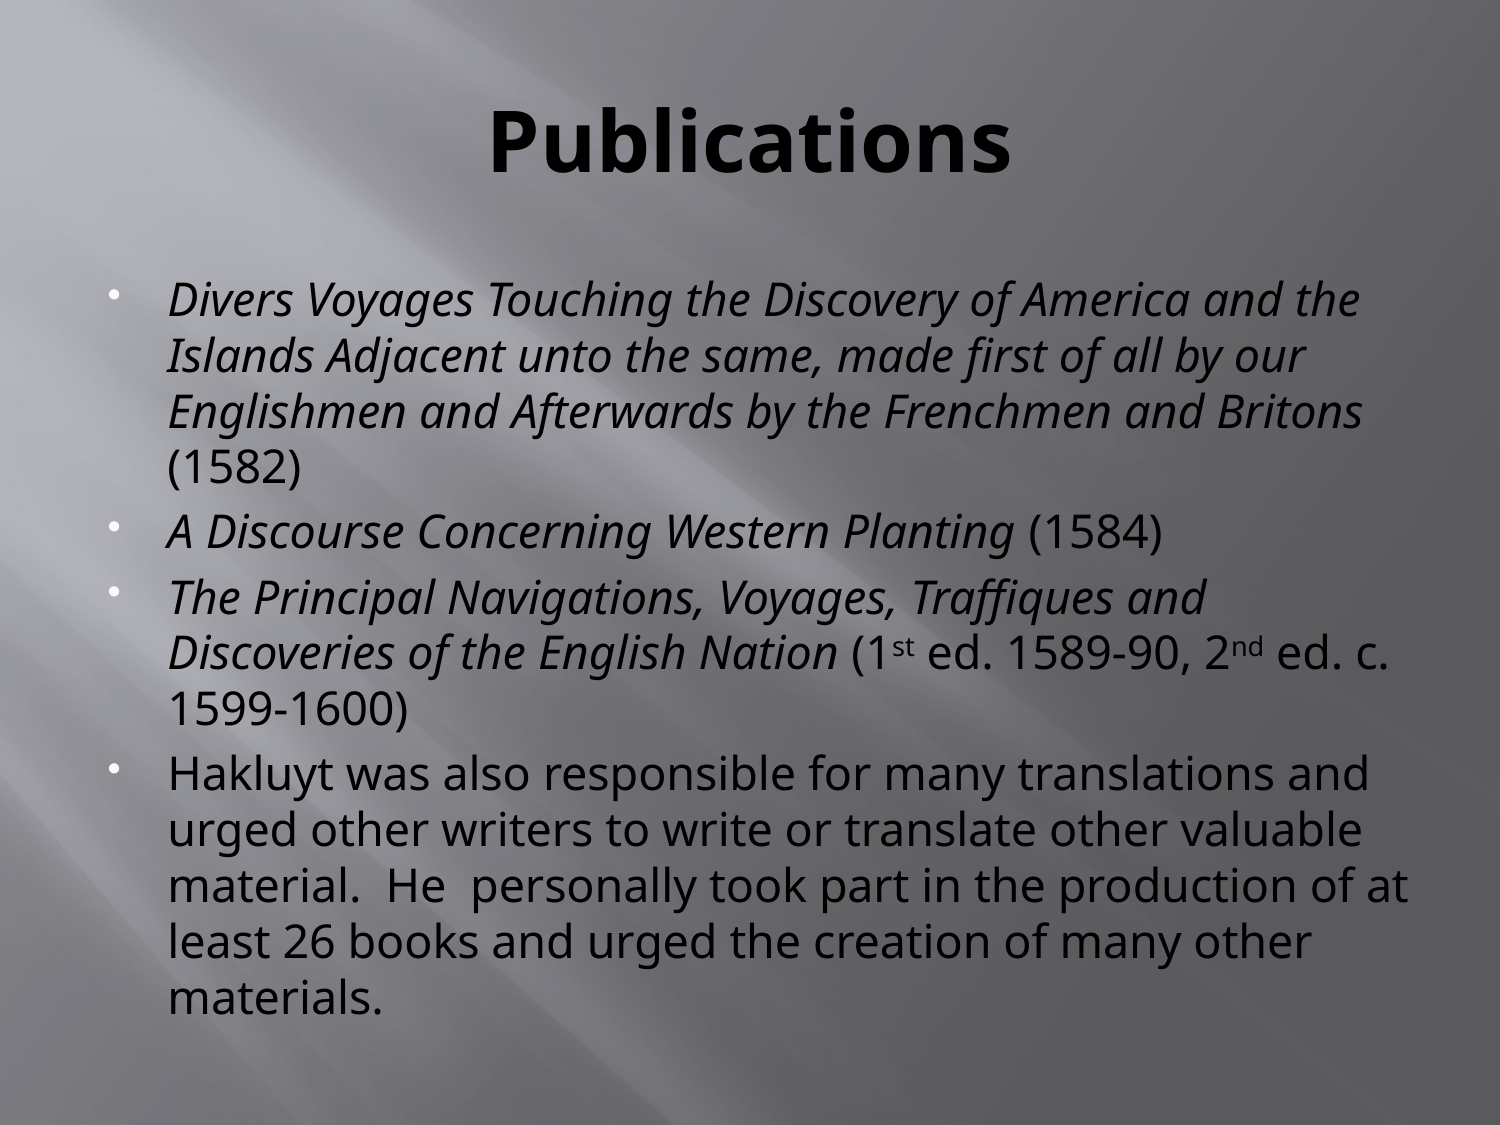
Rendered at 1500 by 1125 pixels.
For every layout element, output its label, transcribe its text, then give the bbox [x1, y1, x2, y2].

list Divers Voyages Touching the Discovery of America and the Islands Adjacent unto the same, made first of all by our Englishmen and Afterwards by the Frenchmen and Britons (1582) A Discourse Concerning Western Planting (1584) The Principal Navigations, Voyages, Traffiques and Discoveries of the English Nation (1st ed. 1589-90, 2nd ed. c. 1599-1600) Hakluyt was also responsible for many translations and urged other writers to write or translate other valuable material. He personally took part in the production of at least 26 books and urged the creation of many other materials. [75, 262, 1425, 1035]
title Publications [75, 45, 1425, 233]
